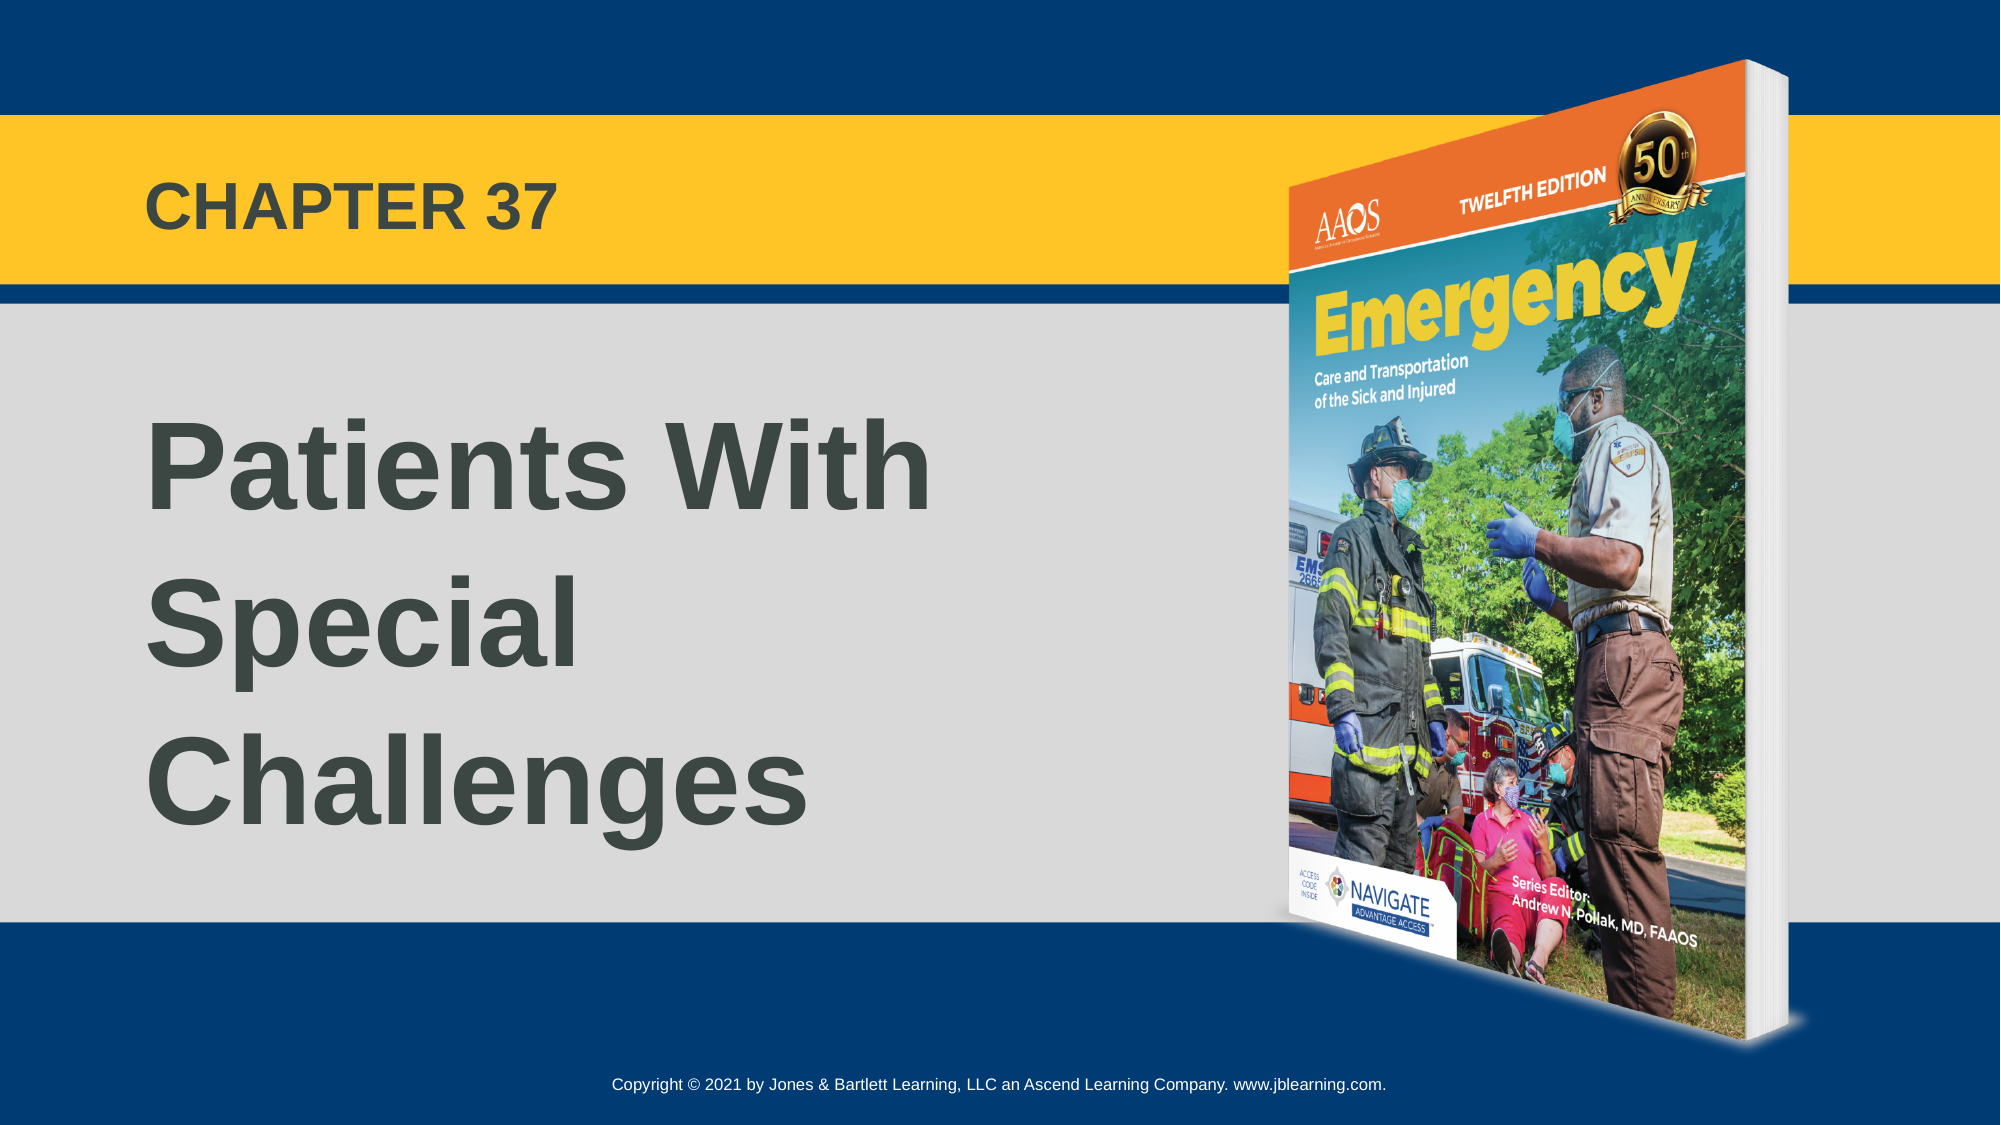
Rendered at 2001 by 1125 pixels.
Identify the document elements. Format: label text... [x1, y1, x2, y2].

picture [1078, 0, 2000, 1125]
title Patients With Special Challenges [144, 360, 1078, 866]
subtitle CHAPTER 37 [144, 138, 1078, 267]
